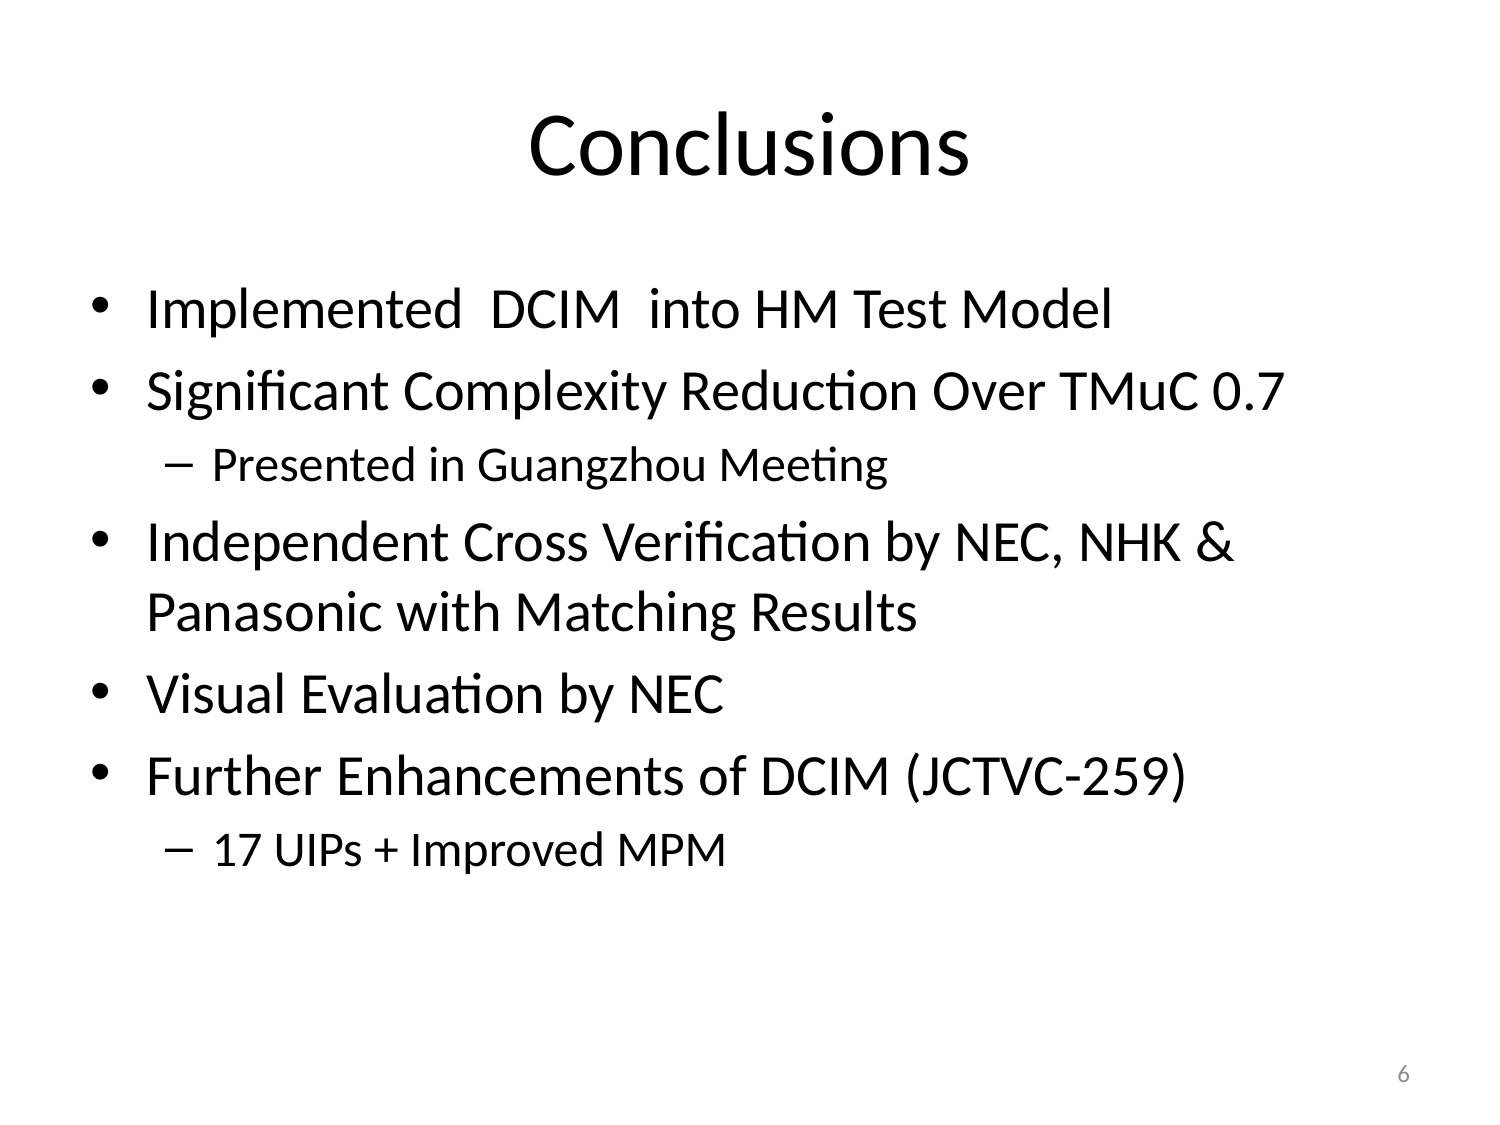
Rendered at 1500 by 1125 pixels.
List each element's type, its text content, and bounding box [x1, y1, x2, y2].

list Implemented DCIM into HM Test Model Significant Complexity Reduction Over TMuC 0.7 Presented in Guangzhou Meeting Independent Cross Verification by NEC, NHK & Panasonic with Matching Results Visual Evaluation by NEC Further Enhancements of DCIM (JCTVC-259) 17 UIPs + Improved MPM [75, 262, 1425, 1005]
slide_number 6 [1074, 1042, 1425, 1103]
title Conclusions [75, 45, 1425, 233]
